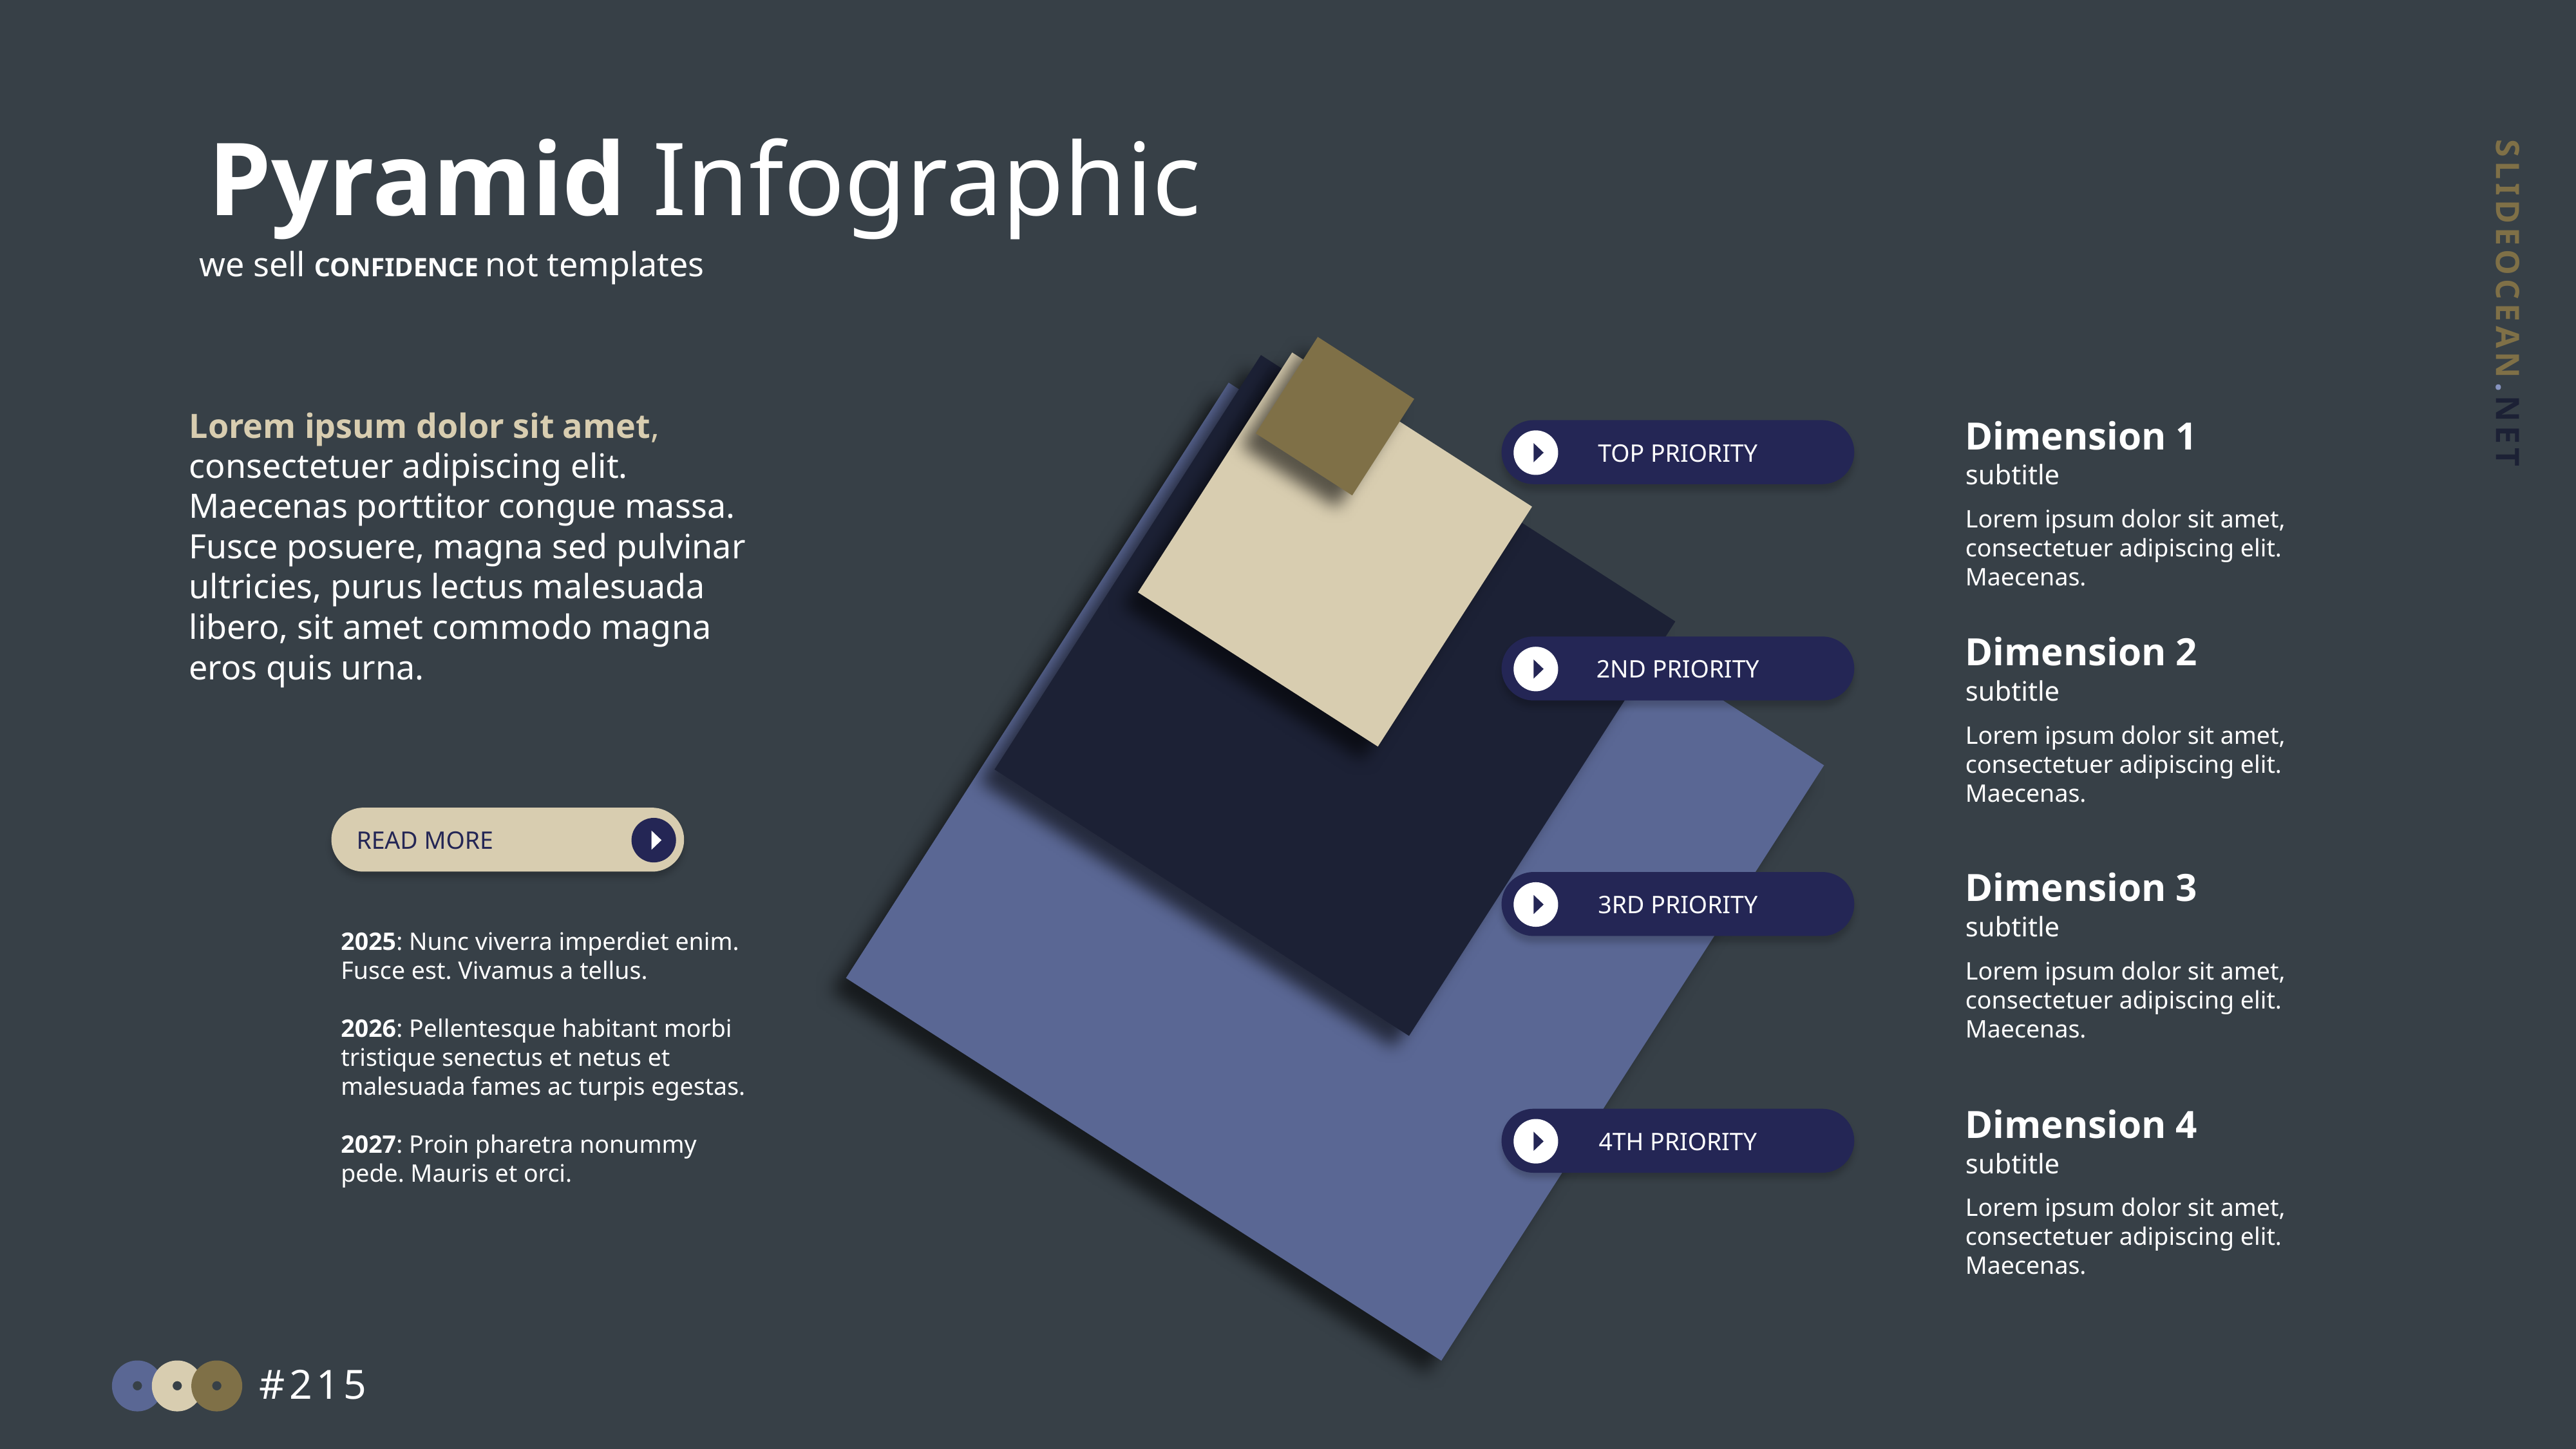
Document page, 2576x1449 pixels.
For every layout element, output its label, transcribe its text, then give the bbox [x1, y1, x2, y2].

text_box [1525, 710, 1826, 871]
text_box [1955, 406, 2398, 568]
text_box [1254, 336, 1416, 497]
text_box we sell CONFIDENCE not templates [189, 238, 714, 288]
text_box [1501, 636, 1855, 701]
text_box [331, 807, 685, 872]
text_box [844, 783, 1709, 1363]
text_box Pyramid Infographic [198, 110, 1211, 241]
text_box Lorem ipsum dolor sit amet, consectetuer adipiscing elit. Maecenas porttitor congue massa. Fusce posuere, magna sed pulvinar ultricies, purus lectus malesuada libero, sit amet commodo magna eros quis urna. [180, 399, 772, 691]
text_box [1955, 623, 2398, 784]
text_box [1501, 1108, 1855, 1173]
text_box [1501, 871, 1855, 936]
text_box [1955, 1095, 2398, 1256]
text_box [993, 354, 1677, 1037]
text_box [1955, 858, 2398, 1020]
text_box [1136, 424, 1534, 748]
text_box 2025: Nunc viverra imperdiet enim. Fusce est. Vivamus a tellus. 2026: Pellentesque habitant morbi tristique senectus et netus et malesuada fames ac turpis egestas. 2027: Proin pharetra nonummy pede. Mauris et orci. [331, 921, 764, 1192]
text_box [1501, 419, 1855, 485]
text_box #215 [259, 1359, 402, 1408]
